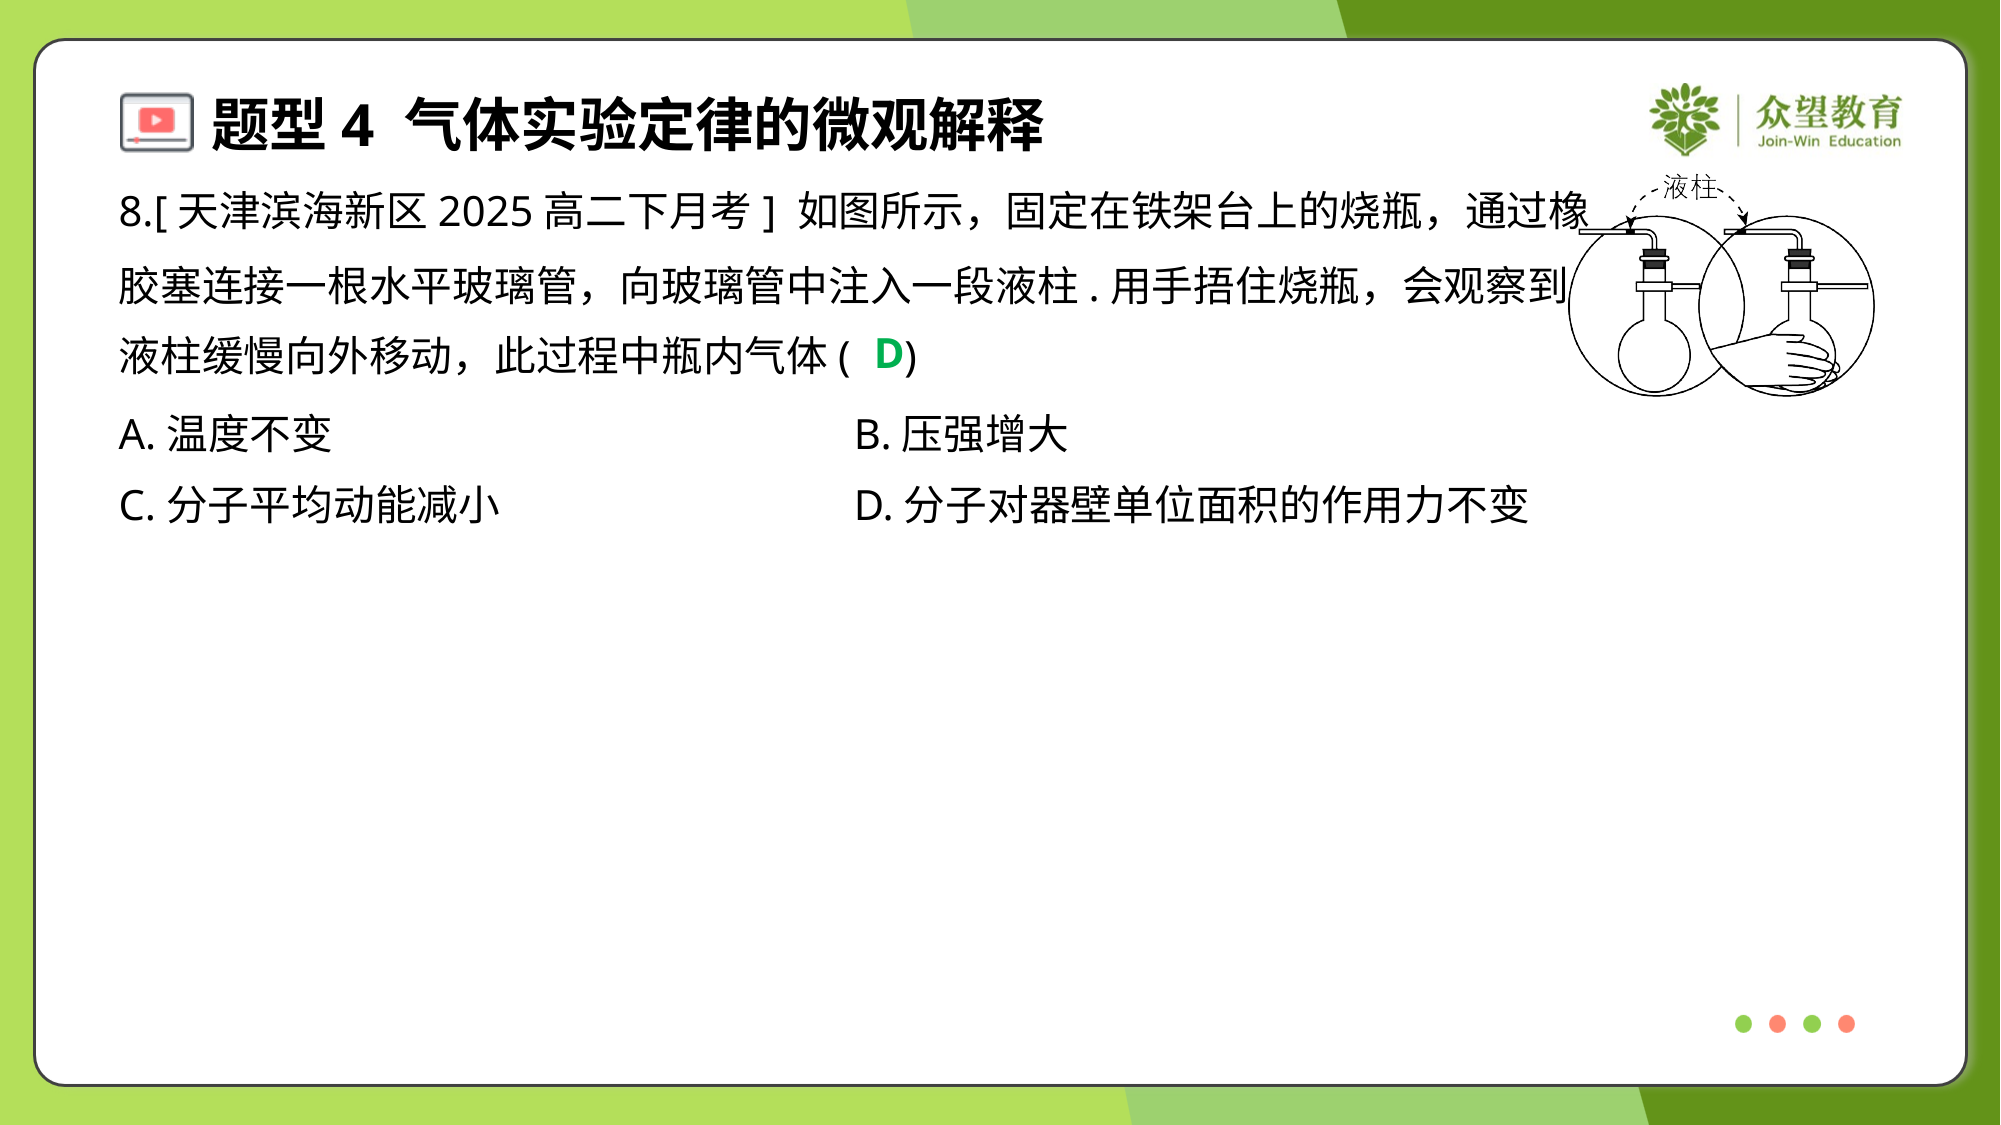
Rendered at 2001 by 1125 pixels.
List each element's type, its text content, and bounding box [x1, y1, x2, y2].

text_box 8.[天津滨海新区2025高二下月考] 如图所示，固定在铁架台上的烧瓶，通过橡 胶塞连接一根水平玻璃管，向玻璃管中注入一段液柱.用手捂住烧瓶，会观察到 液柱缓慢向外移动，此过程中瓶内气体( ) [118, 159, 1554, 373]
picture [0, 0, 2000, 1125]
text_box A.温度不变 B.压强增大 C.分子平均动能减小 D.分子对器壁单位面积的作用力不变 [118, 382, 1554, 522]
text_box D [857, 306, 921, 371]
